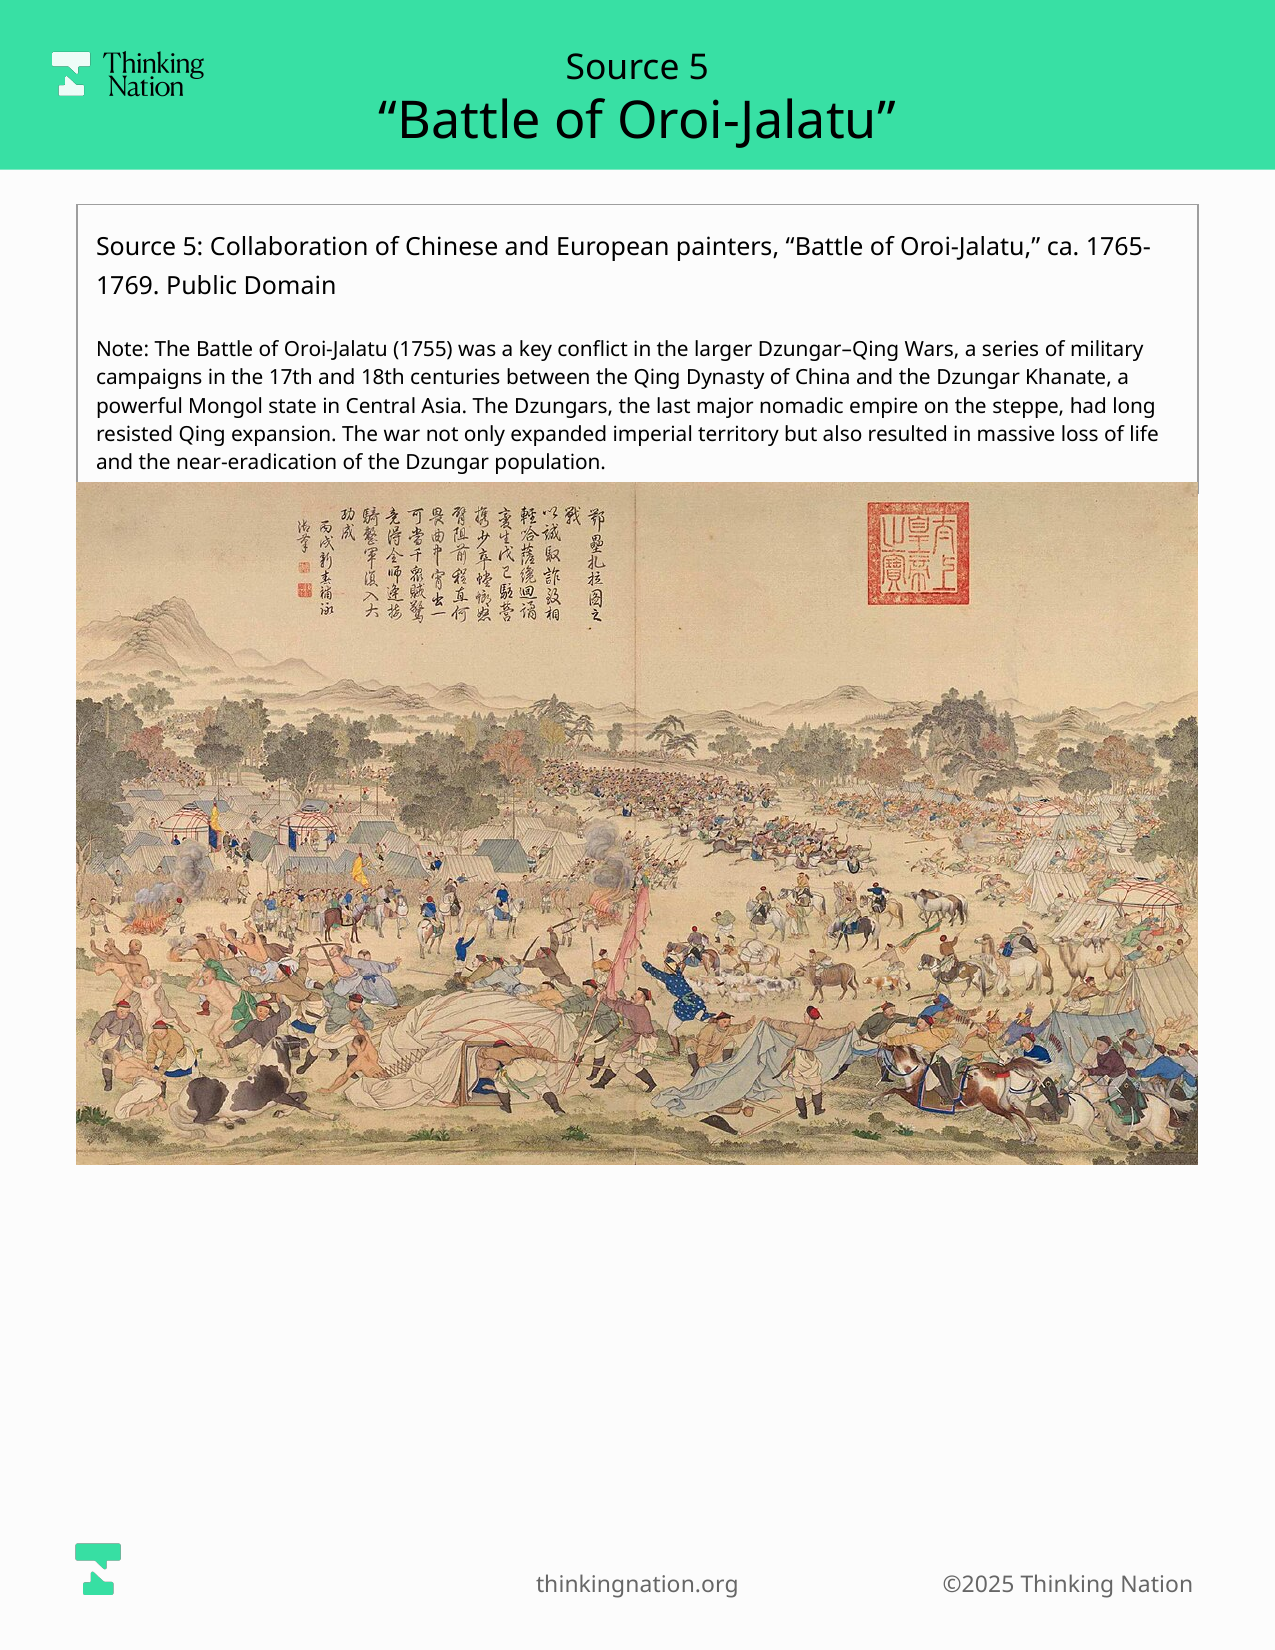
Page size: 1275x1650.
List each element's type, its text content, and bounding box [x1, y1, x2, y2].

text_box thinkingnation.org [486, 1553, 789, 1605]
table_header Source 5: Collaboration of Chinese and European painters, “Battle of Oroi-Jalatu,” ca. 1765-1769. Public Domain Note: The Battle of Oroi-Jalatu (1755) was a key conflict in the larger Dzungar–Qing Wars, a series of military campaigns in the 17th and 18th centuries between the Qing Dynasty of China and the Dzungar Khanate, a powerful Mongol state in Central Asia. The Dzungars, the last major nomadic empire on the steppe, had long resisted Qing expansion. The war not only expanded imperial territory but also resulted in massive loss of life and the near-eradication of the Dzungar population. [78, 205, 1197, 481]
text_box ©2025 Thinking Nation [907, 1553, 1210, 1605]
picture [76, 482, 1199, 1166]
picture [62, 1533, 134, 1605]
picture [35, 37, 210, 110]
text_box Source 5 “Battle of Oroi-Jalatu” [0, 0, 1275, 170]
